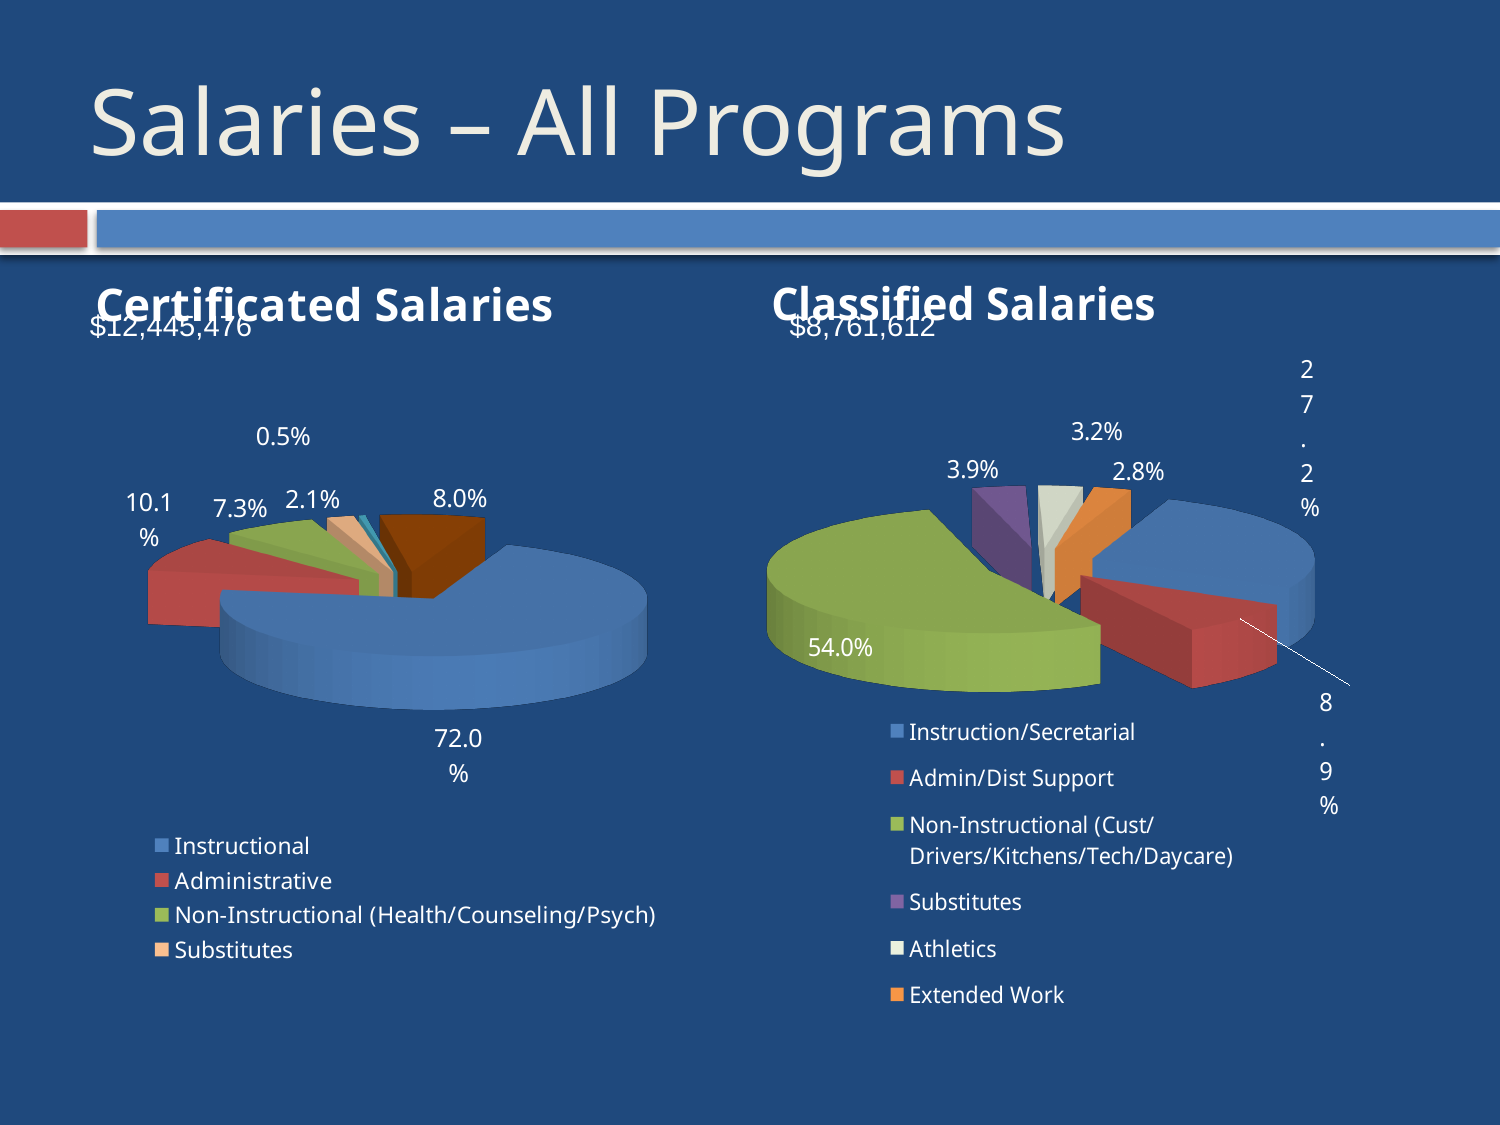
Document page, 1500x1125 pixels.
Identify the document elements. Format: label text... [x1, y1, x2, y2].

title Salaries – All Programs [75, 37, 1425, 200]
chart [762, 212, 1351, 1063]
chart [74, 162, 738, 984]
